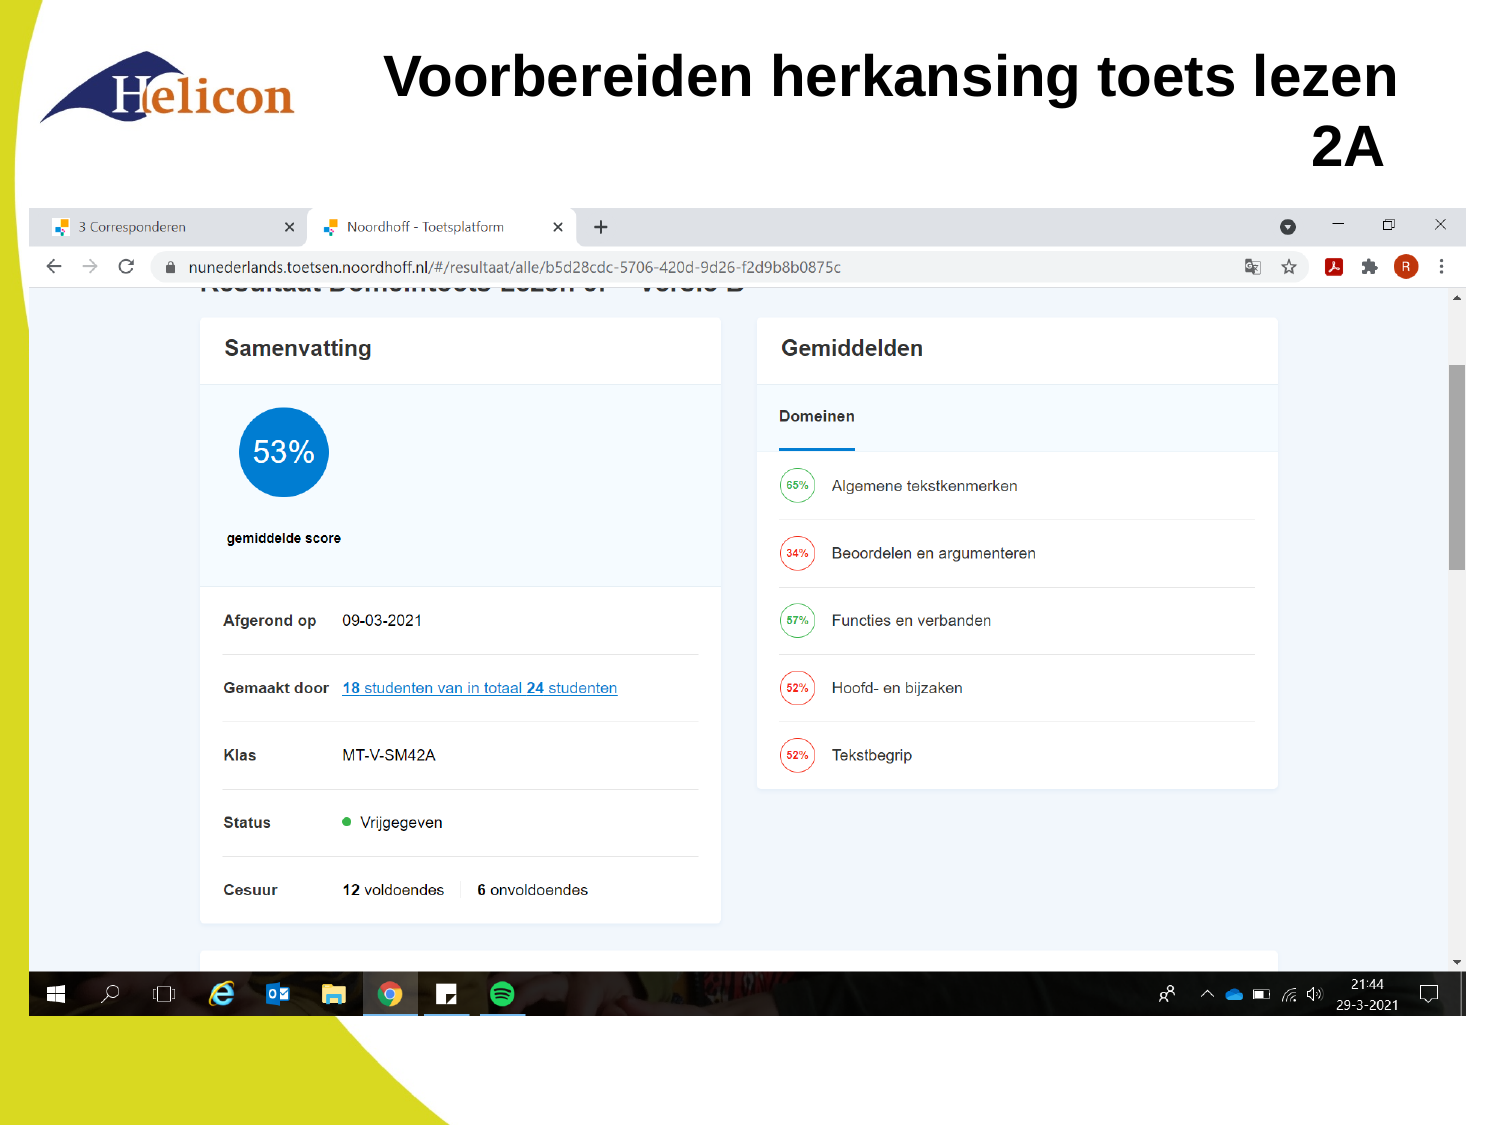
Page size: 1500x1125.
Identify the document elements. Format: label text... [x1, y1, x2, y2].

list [29, 207, 1466, 1016]
picture [0, 0, 1500, 1125]
title Voorbereiden herkansing toets lezen 2A [324, 54, 1415, 161]
